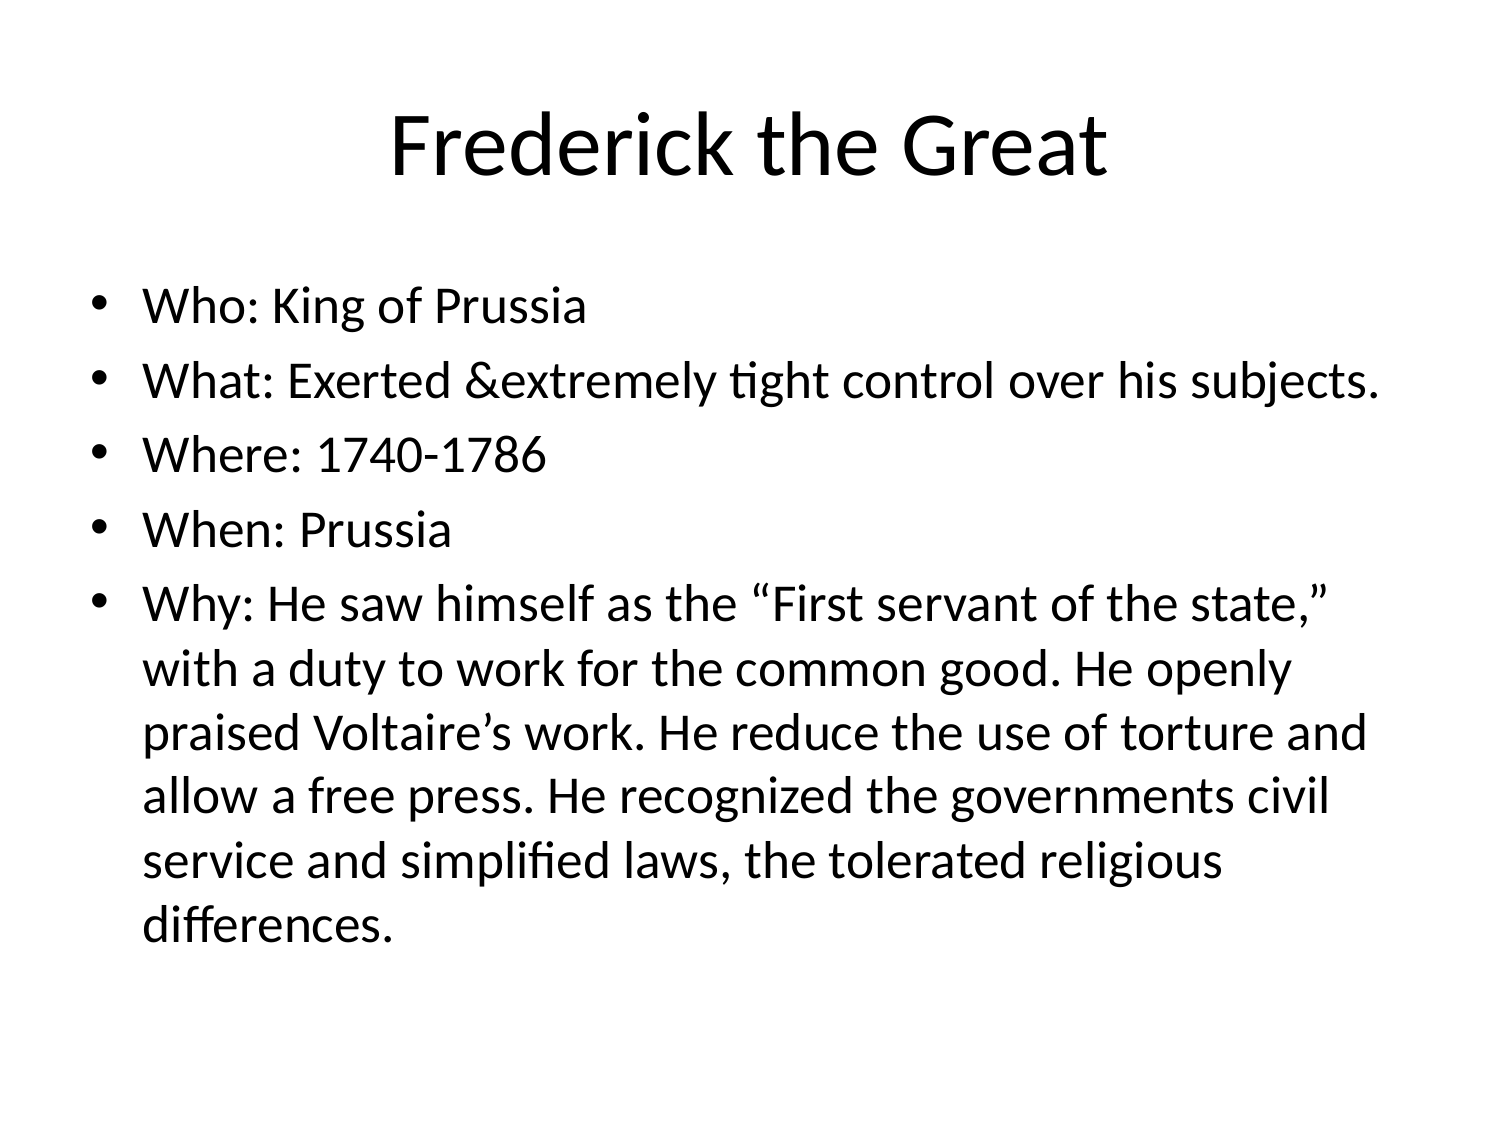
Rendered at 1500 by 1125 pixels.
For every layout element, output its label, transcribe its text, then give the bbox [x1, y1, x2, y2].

title Frederick the Great [75, 45, 1425, 233]
list Who: King of Prussia What: Exerted &extremely tight control over his subjects. Where: 1740-1786 When: Prussia Why: He saw himself as the “First servant of the state,” with a duty to work for the common good. He openly praised Voltaire’s work. He reduce the use of torture and allow a free press. He recognized the governments civil service and simplified laws, the tolerated religious differences. [75, 262, 1425, 1005]
